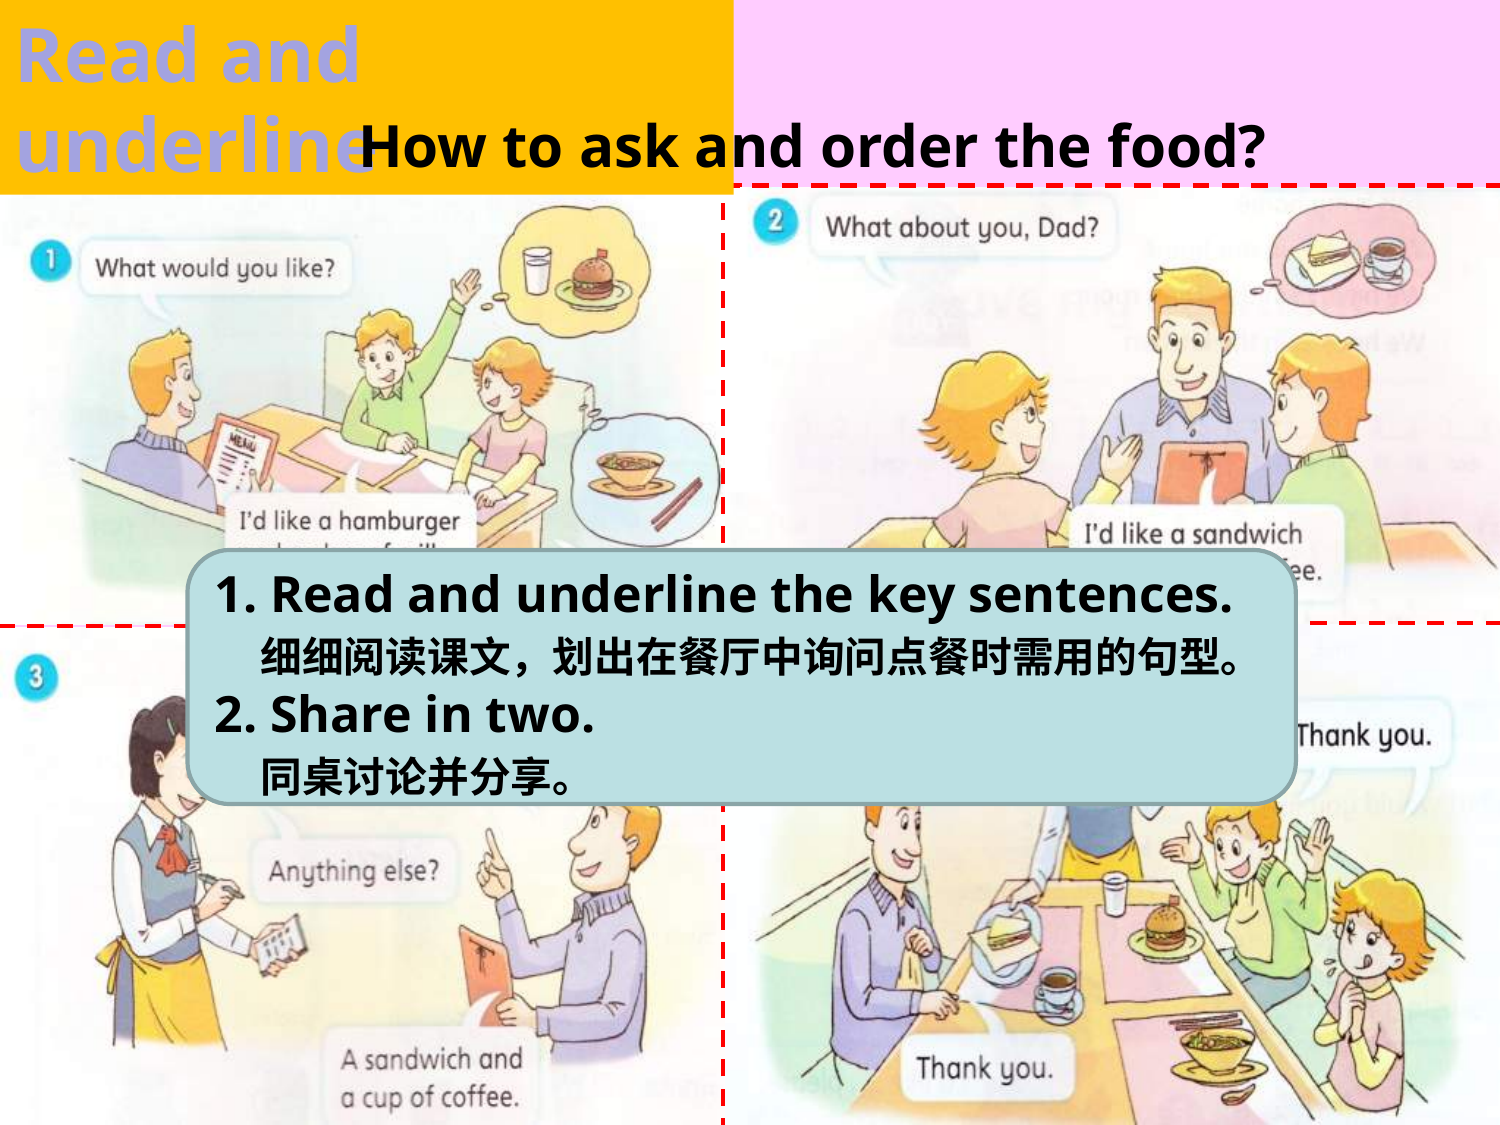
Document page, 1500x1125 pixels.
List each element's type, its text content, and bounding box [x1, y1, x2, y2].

text_box How to ask and order the food? [343, 101, 1298, 185]
picture [0, 187, 1500, 1125]
text_box Read and underline [0, 0, 734, 185]
